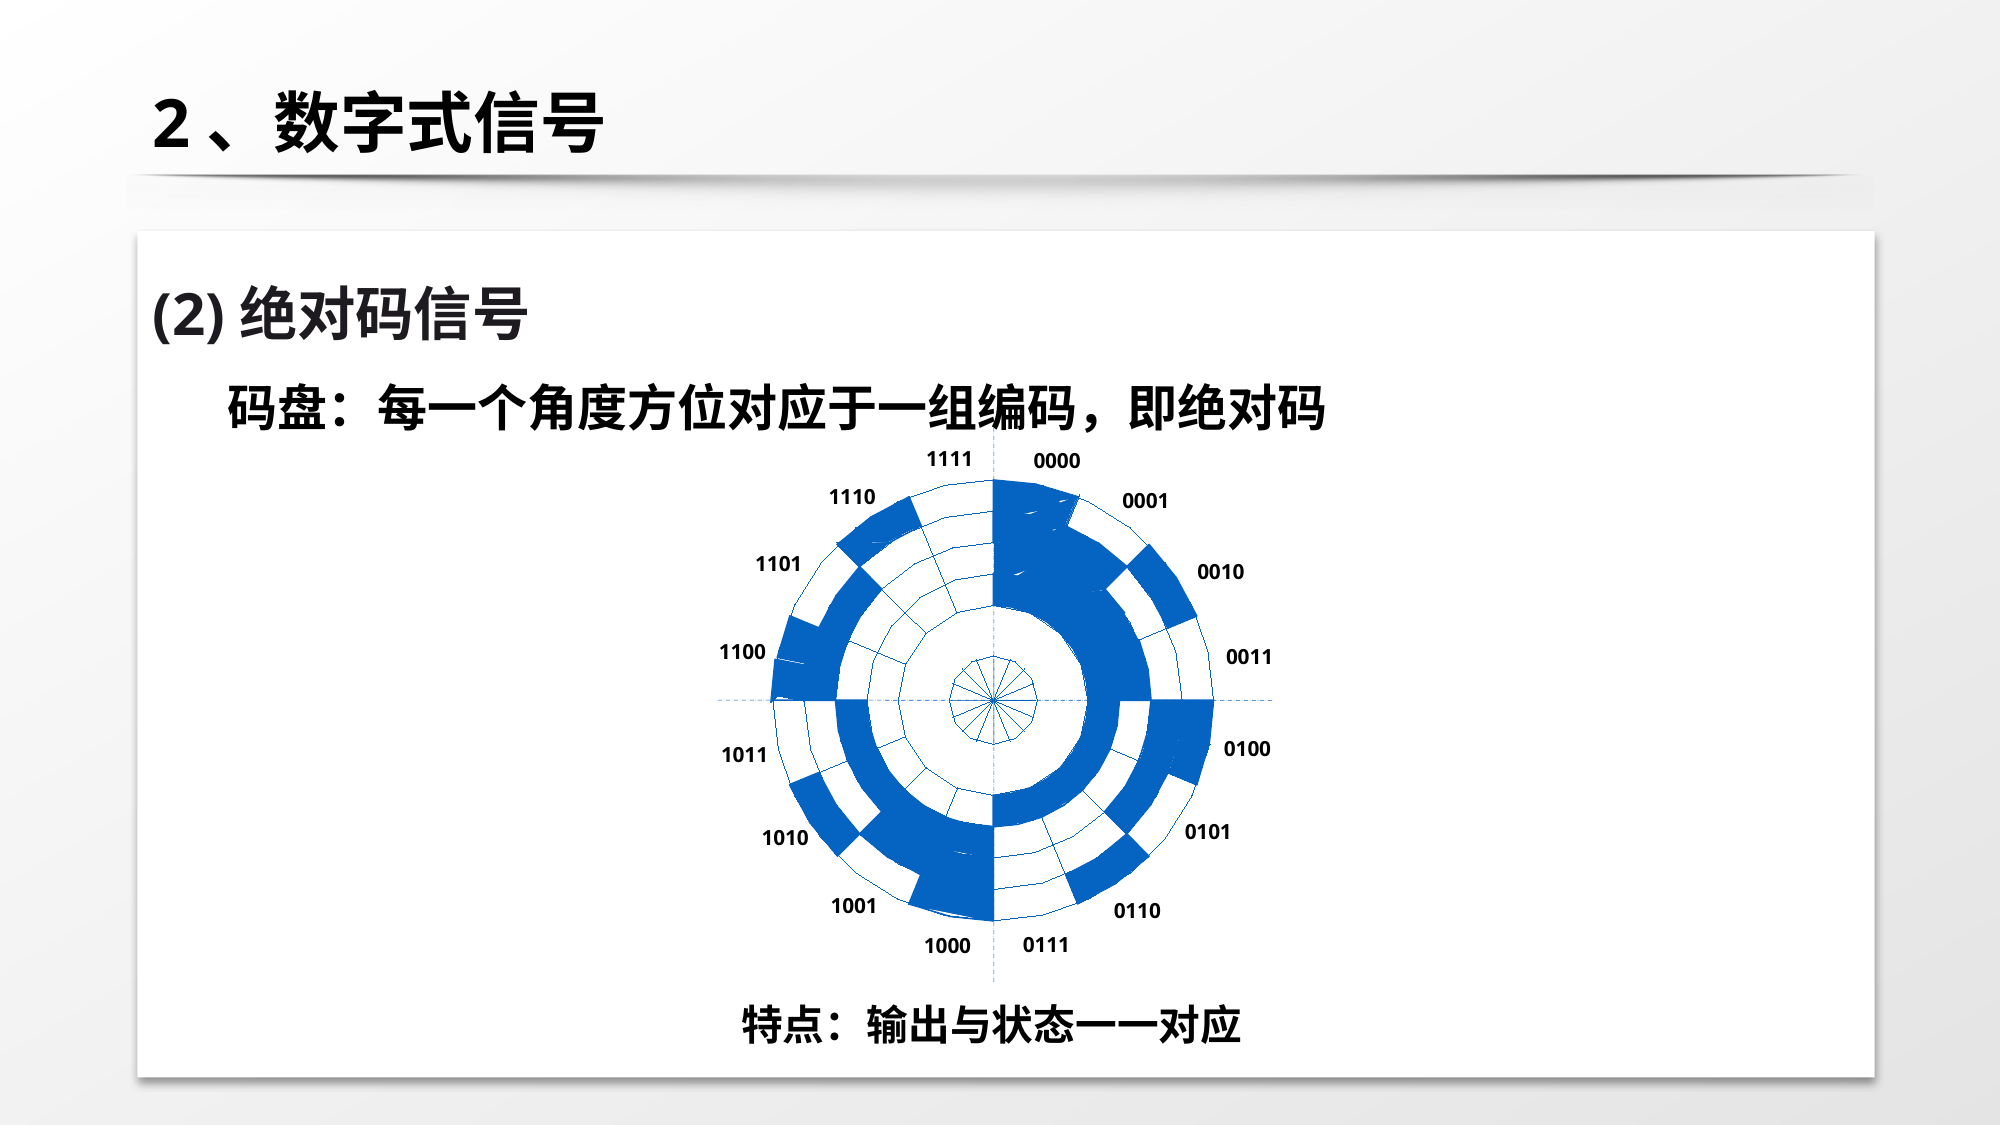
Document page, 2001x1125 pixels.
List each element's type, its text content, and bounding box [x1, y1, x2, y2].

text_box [704, 427, 1367, 1015]
text_box 特点：输出与状态一一对应 [726, 1015, 1258, 1056]
picture [127, 175, 1874, 211]
title 2、数字式信号 [137, 77, 1875, 175]
list (2)绝对码信号 码盘：每一个角度方位对应于一组编码，即绝对码 [137, 234, 1863, 1052]
